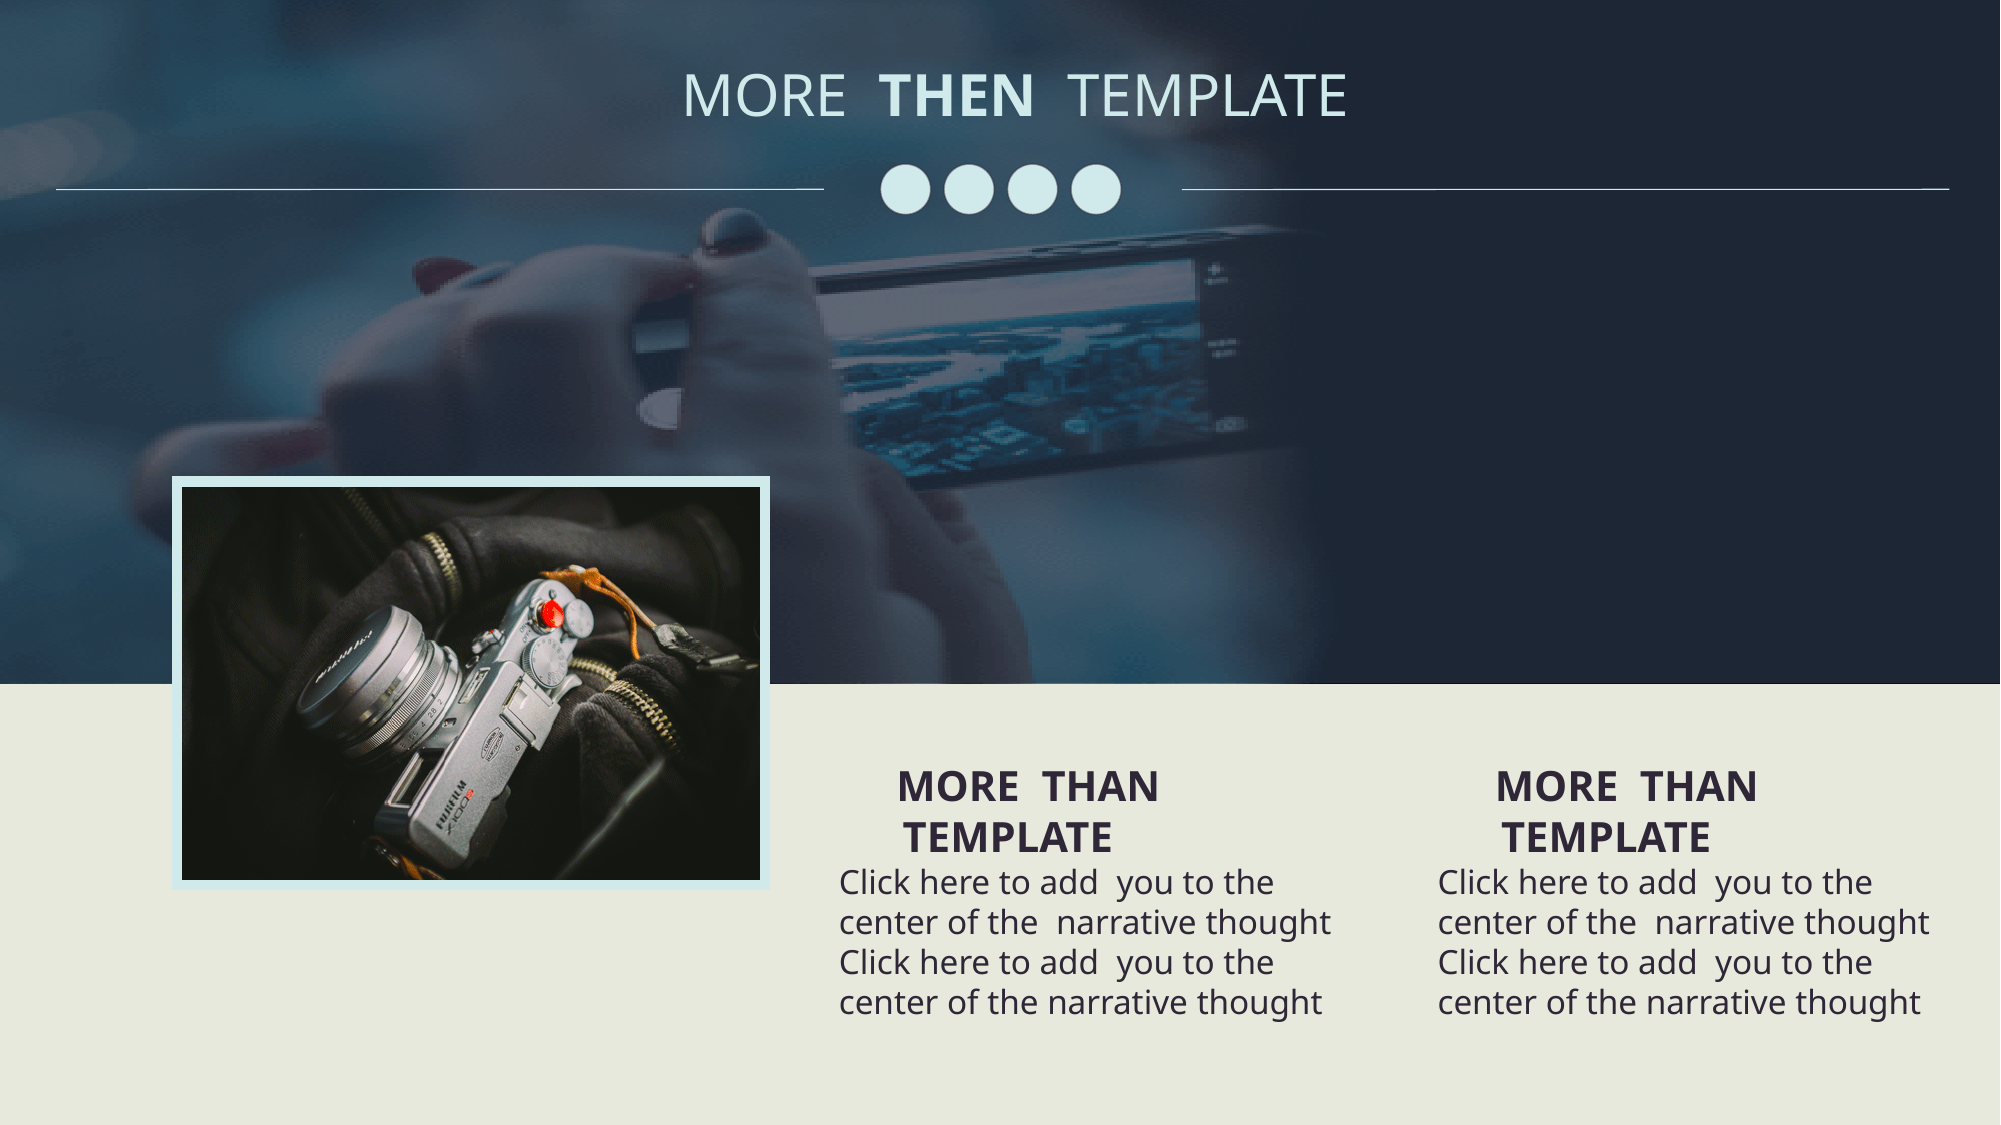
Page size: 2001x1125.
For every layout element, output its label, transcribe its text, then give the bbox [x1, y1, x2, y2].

text_box MORE THAN TEMPLATE Click here to add you to the center of the narrative thought Click here to add you to the center of the narrative thought [1378, 743, 1946, 1125]
text_box [177, 481, 766, 886]
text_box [880, 163, 1122, 215]
text_box MORE THEN TEMPLATE [636, 42, 1365, 138]
text_box MORE THAN TEMPLATE Click here to add you to the center of the narrative thought Click here to add you to the center of the narrative thought [780, 743, 1347, 1125]
text_box [0, 0, 2000, 684]
